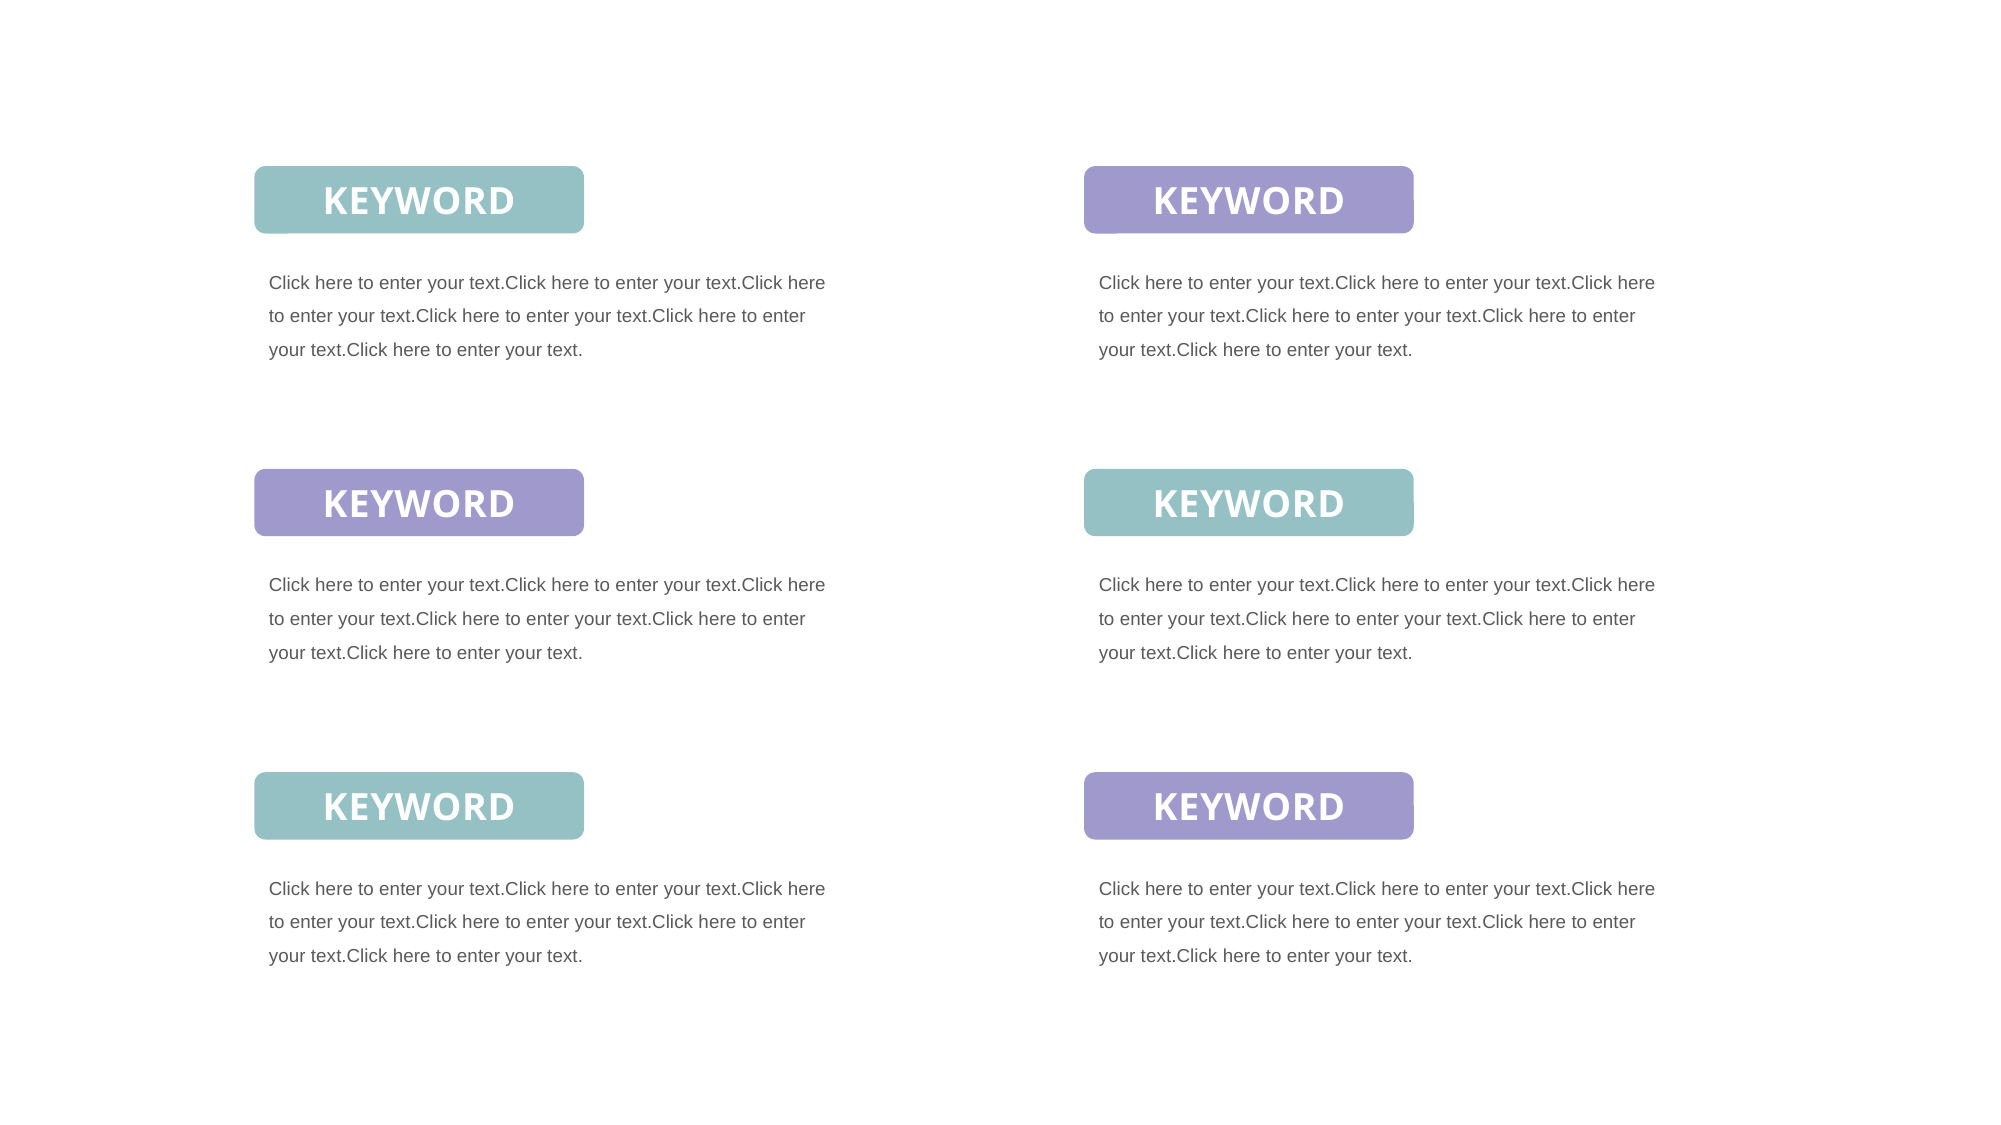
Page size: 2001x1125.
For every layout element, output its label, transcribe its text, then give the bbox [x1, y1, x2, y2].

text_box Click here to enter your text.Click here to enter your text.Click here to enter your text.Click here to enter your text.Click here to enter your text.Click here to enter your text. [1084, 857, 1688, 974]
text_box Click here to enter your text.Click here to enter your text.Click here to enter your text.Click here to enter your text.Click here to enter your text.Click here to enter your text. [1084, 554, 1688, 671]
text_box KEYWORD [1083, 165, 1415, 235]
text_box KEYWORD [253, 165, 586, 235]
text_box KEYWORD [1083, 467, 1415, 538]
text_box Click here to enter your text.Click here to enter your text.Click here to enter your text.Click here to enter your text.Click here to enter your text.Click here to enter your text. [254, 857, 858, 974]
text_box KEYWORD [253, 771, 586, 841]
text_box Click here to enter your text.Click here to enter your text.Click here to enter your text.Click here to enter your text.Click here to enter your text.Click here to enter your text. [1084, 251, 1688, 368]
text_box Click here to enter your text.Click here to enter your text.Click here to enter your text.Click here to enter your text.Click here to enter your text.Click here to enter your text. [254, 554, 858, 671]
text_box KEYWORD [1083, 771, 1415, 841]
text_box KEYWORD [253, 467, 586, 538]
text_box Click here to enter your text.Click here to enter your text.Click here to enter your text.Click here to enter your text.Click here to enter your text.Click here to enter your text. [254, 251, 858, 368]
